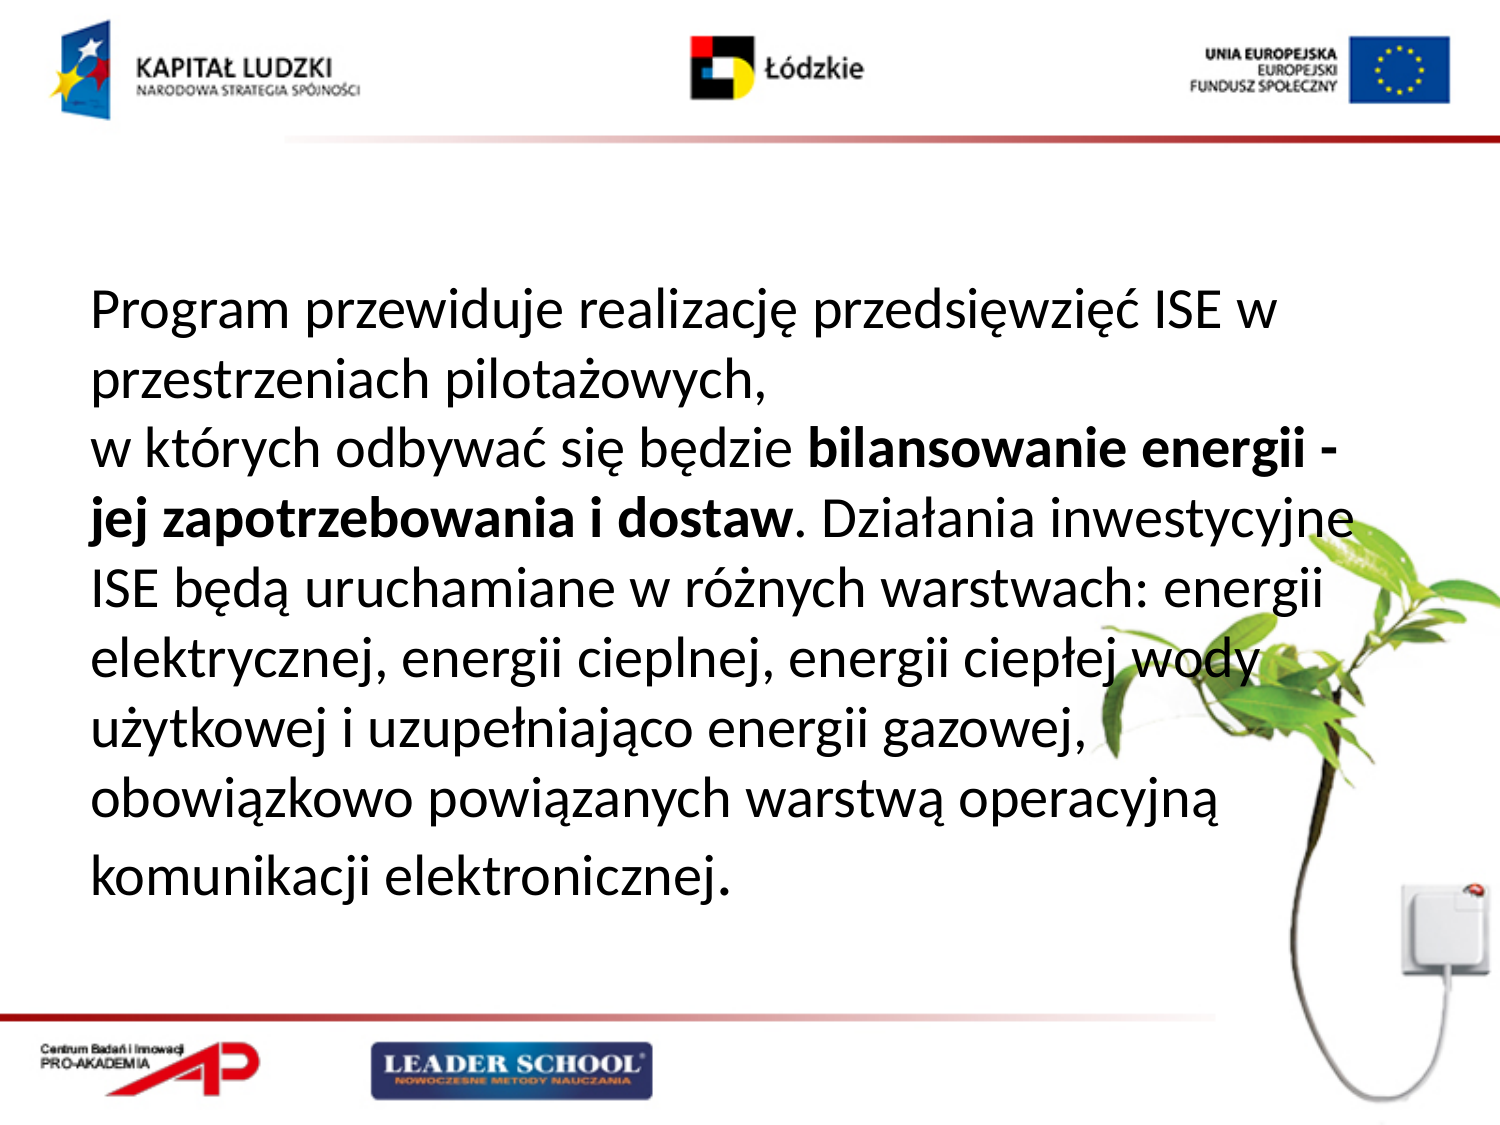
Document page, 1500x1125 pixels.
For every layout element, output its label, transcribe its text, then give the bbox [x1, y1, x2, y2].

list Program przewiduje realizację przedsięwzięć ISE w przestrzeniach pilotażowych, w których odbywać się będzie bilansowanie energii - jej zapotrzebowania i dostaw. Działania inwestycyjne ISE będą uruchamiane w różnych warstwach: energii elektrycznej, energii cieplnej, energii ciepłej wody użytkowej i uzupełniająco energii gazowej, obowiązkowo powiązanych warstwą operacyjną komunikacji elektronicznej. [75, 262, 1425, 1005]
picture [0, 0, 1500, 1125]
